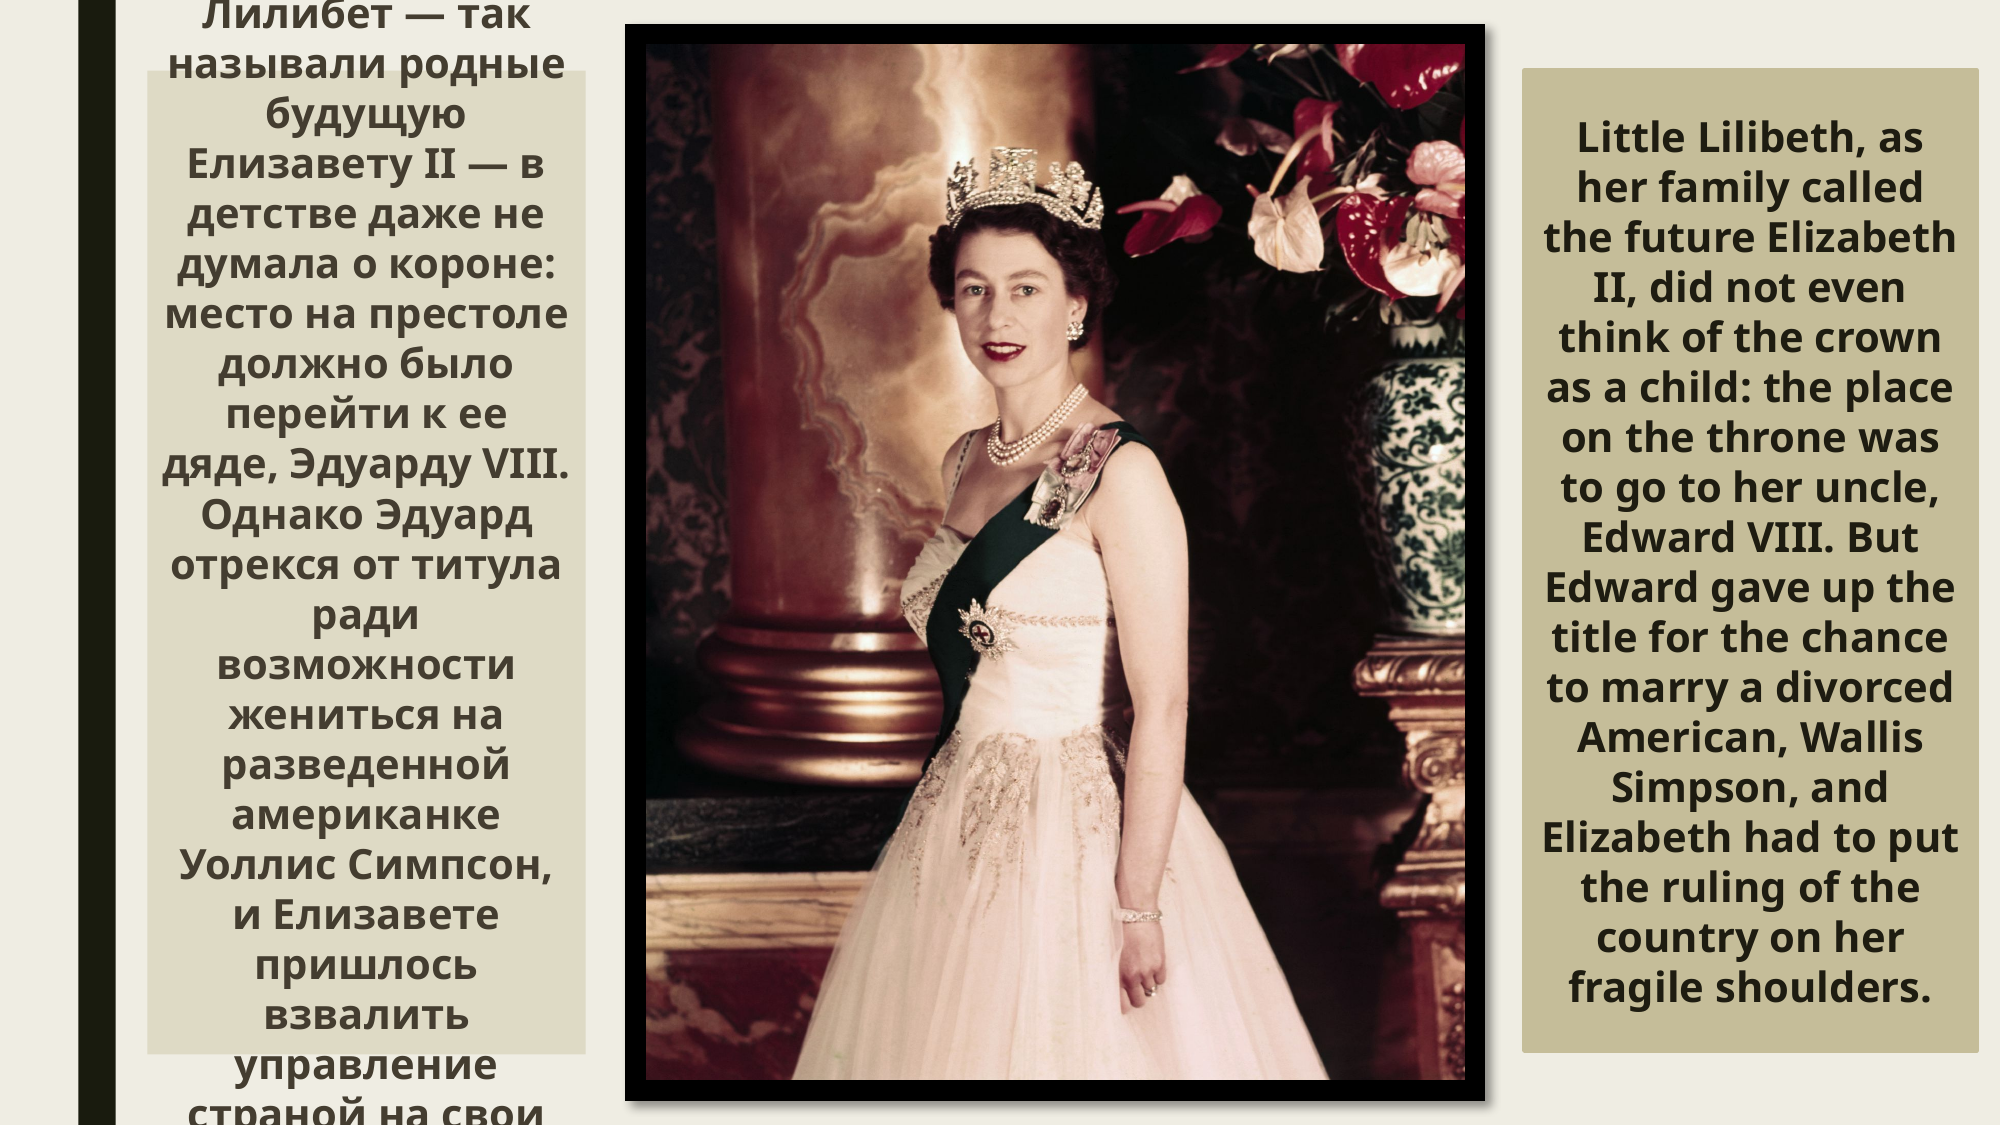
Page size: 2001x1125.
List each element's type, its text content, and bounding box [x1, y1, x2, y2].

text_box Маленькая Лилибет — так называли родные будущую Елизавету II — в детстве даже не думала о короне: место на престоле должно было перейти к ее дяде, Эдуарду VIII. Однако Эдуард отрекся от титула ради возможности жениться на разведенной американке Уоллис Симпсон, и Елизавете пришлось взвалить управление страной на свои хрупкие плечи. [147, 70, 586, 1055]
picture [645, 44, 1465, 1081]
text_box Little Lilibeth, as her family called the future Elizabeth II, did not even think of the crown as a child: the place on the throne was to go to her uncle, Edward VIII. But Edward gave up the title for the chance to marry a divorced American, Wallis Simpson, and Elizabeth had to put the ruling of the country on her fragile shoulders. [1522, 68, 1979, 1053]
